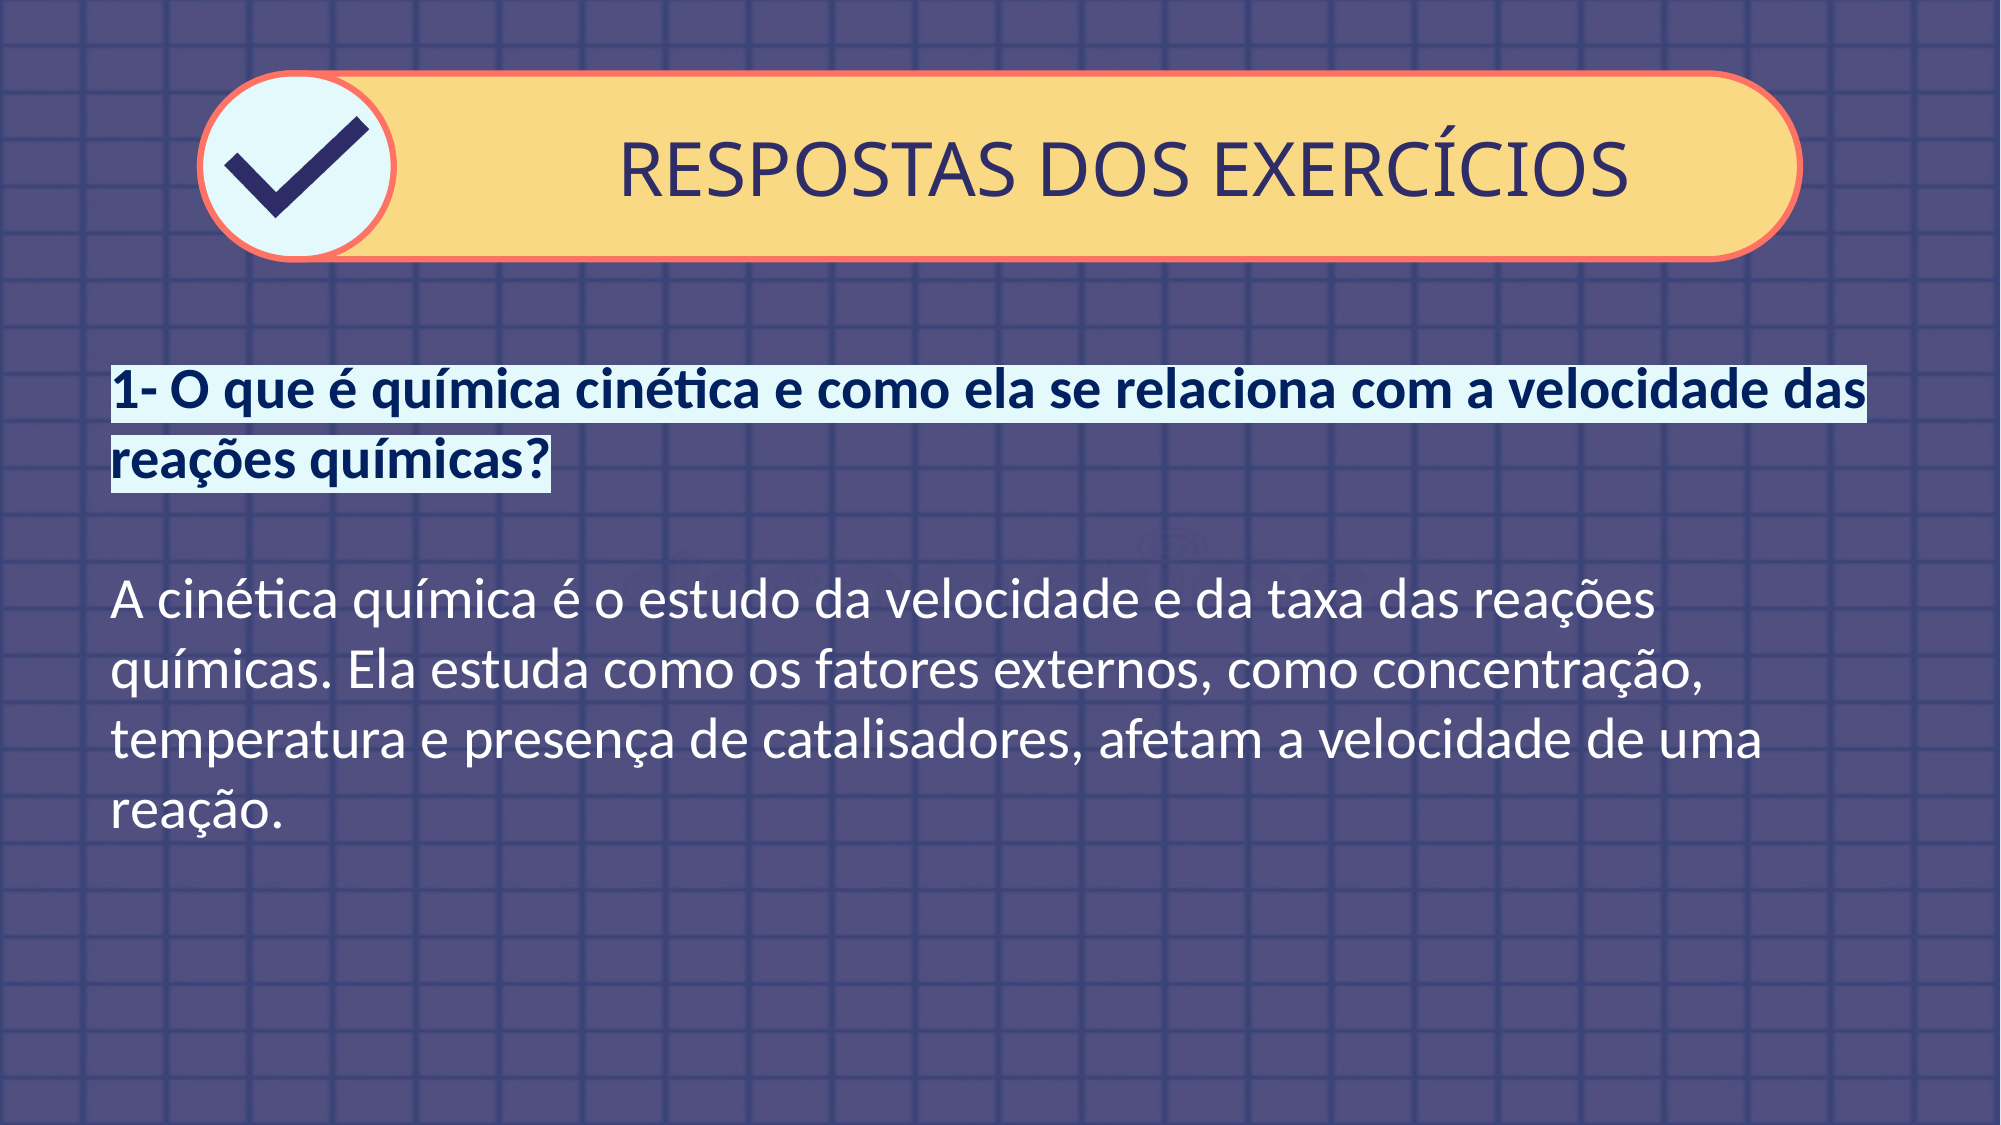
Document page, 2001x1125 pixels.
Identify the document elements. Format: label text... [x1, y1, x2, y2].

text_box [236, 72, 357, 91]
text_box [198, 105, 221, 227]
picture [0, 0, 2001, 1125]
text_box [237, 242, 357, 261]
text_box [372, 105, 395, 228]
text_box RESPOSTAS DOS EXERCÍCIOS [309, 72, 1802, 261]
text_box 1- O que é química cinética e como ela se relaciona com a velocidade das reações químicas? A cinética química é o estudo da velocidade e da taxa das reações químicas. Ela estuda como os fatores externos, como concentração, temperatura e presença de catalisadores, afetam a velocidade de uma reação. [95, 342, 1888, 918]
